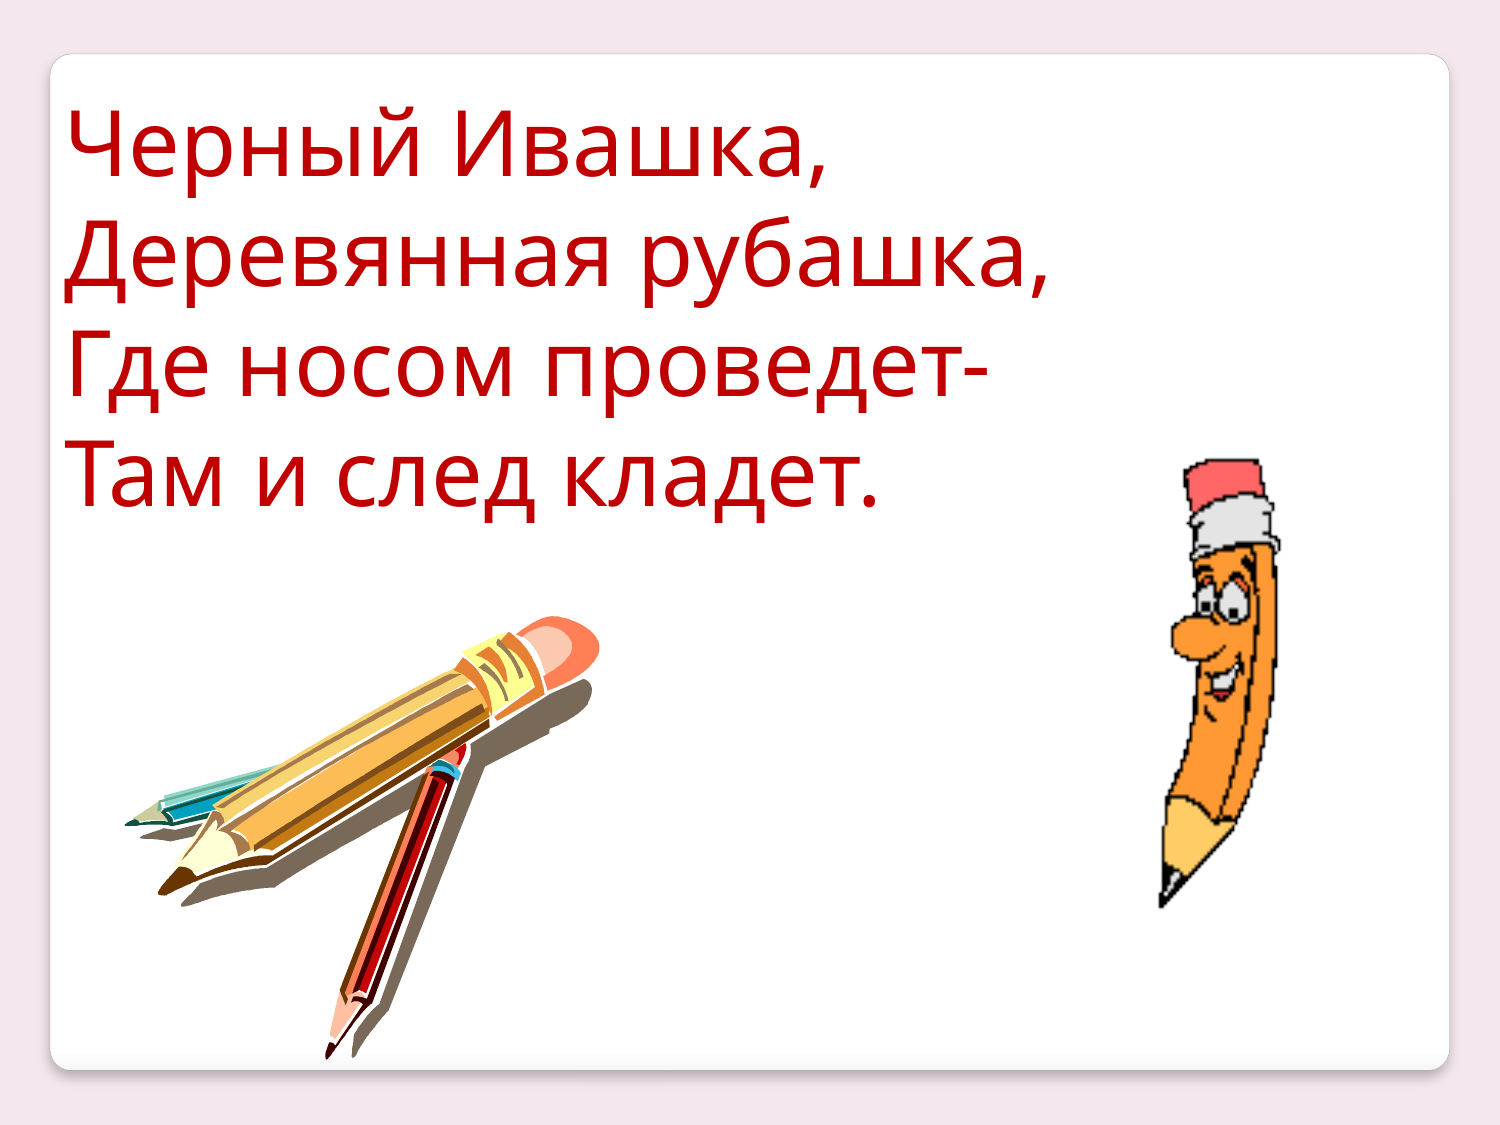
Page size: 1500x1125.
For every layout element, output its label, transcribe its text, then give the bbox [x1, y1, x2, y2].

picture [116, 609, 608, 1067]
picture [1101, 386, 1500, 1020]
text_box Черный Ивашка, Деревянная рубашка, Где носом проведет- Там и след кладет. [49, 77, 1289, 532]
